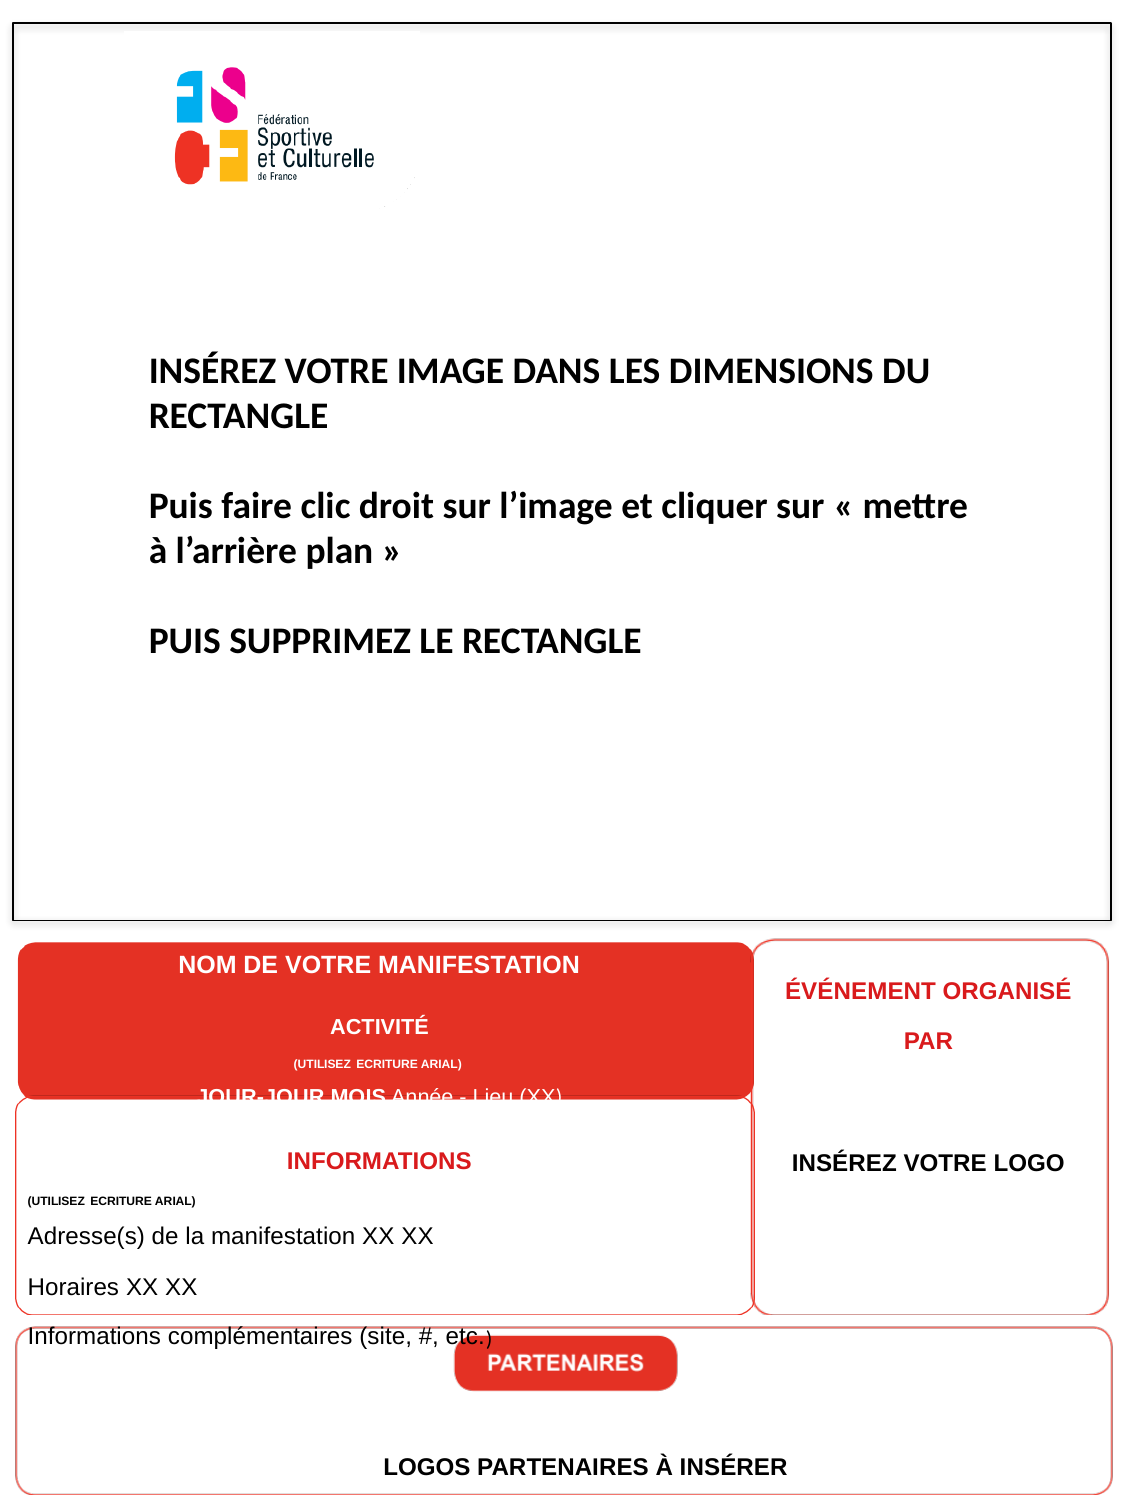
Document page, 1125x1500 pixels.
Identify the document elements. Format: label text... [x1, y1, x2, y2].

text_box [12, 22, 1112, 921]
text_box INFORMATIONS (UTILISEZ ECRITURE ARIAL) Adresse(s) de la manifestation XX XX Horaires XX XX Informations complémentaires (site, #, etc.) [12, 1131, 746, 1315]
text_box ÉVÉNEMENT ORGANISÉ PAR [746, 962, 1112, 1078]
picture [3, 1317, 1123, 1495]
text_box INSÉREZ VOTRE LOGO [745, 1085, 1112, 1200]
picture [123, 30, 421, 213]
text_box INSÉREZ VOTRE IMAGE DANS LES DIMENSIONS DU RECTANGLE Puis faire clic droit sur l’image et cliquer sur « mettre à l’arrière plan » PUIS SUPPRIMEZ LE RECTANGLE [133, 294, 1008, 669]
text_box NOM DE VOTRE MANIFESTATION ACTIVITÉ (UTILISEZ ECRITURE ARIAL) JOUR-JOUR MOIS Année - Lieu (XX) [12, 941, 746, 1131]
